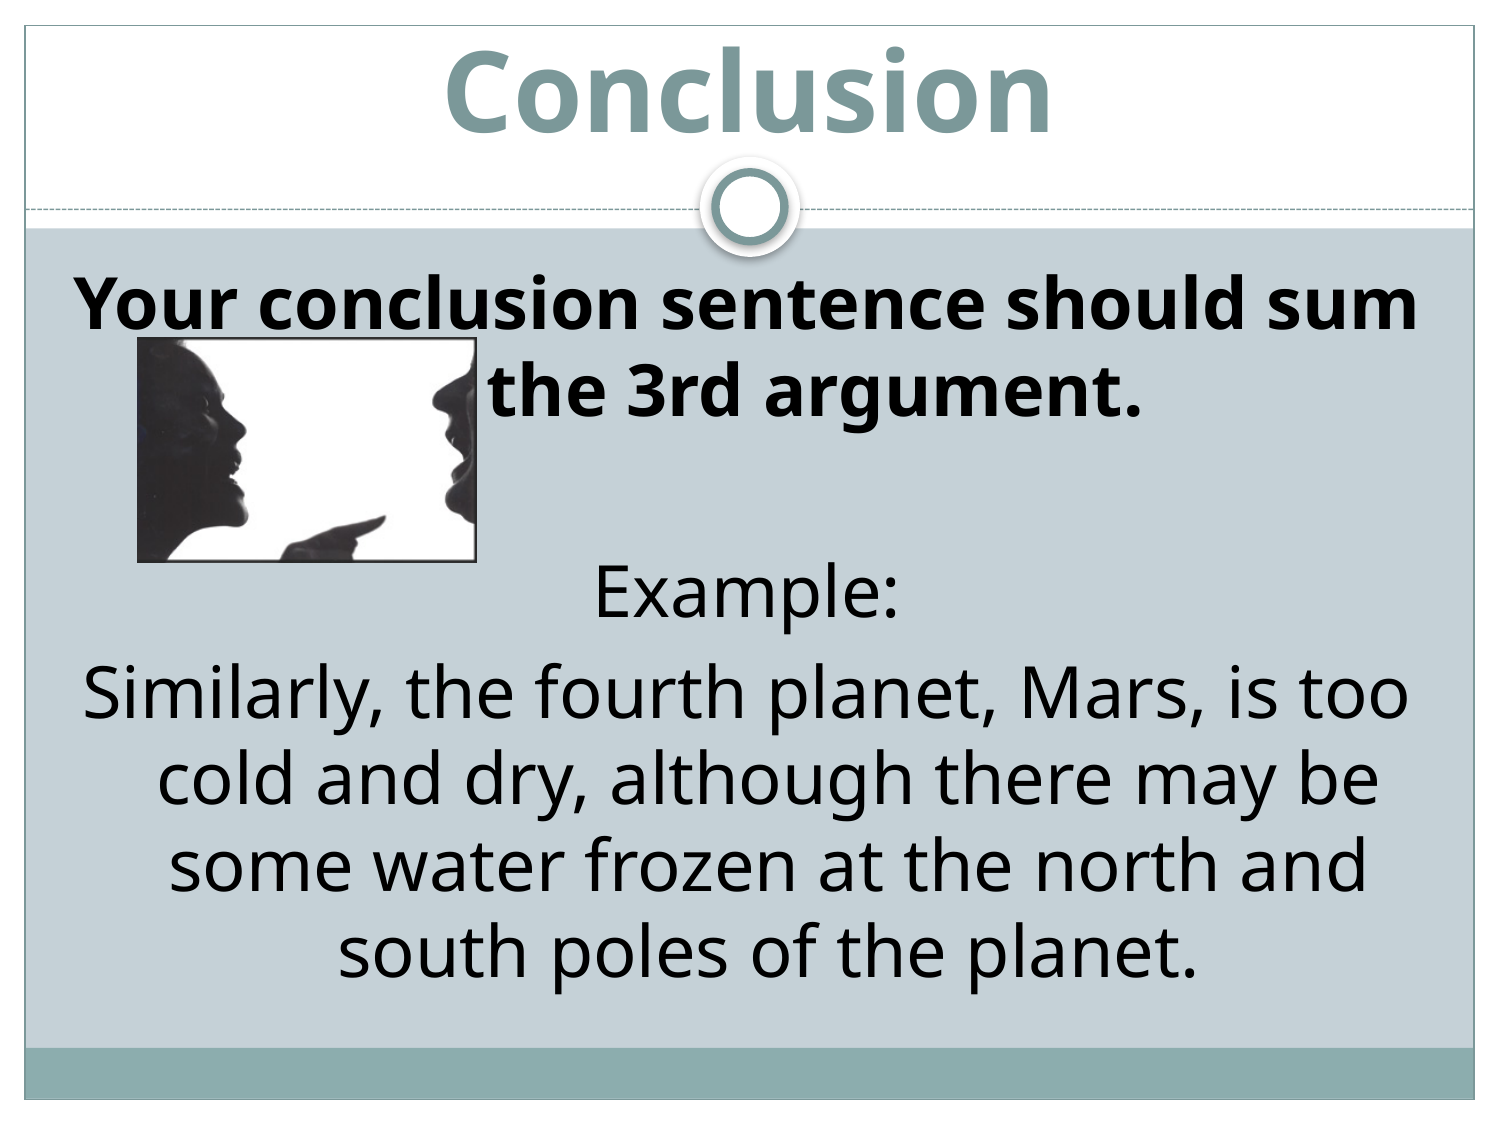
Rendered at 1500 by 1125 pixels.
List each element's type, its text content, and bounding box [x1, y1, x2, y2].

list Your conclusion sentence should sum up the 3rd argument. Example: Similarly, the fourth planet, Mars, is too cold and dry, although there may be some water frozen at the north and south poles of the planet. [49, 250, 1445, 1001]
title Conclusion [49, 37, 1450, 162]
picture [137, 337, 477, 563]
